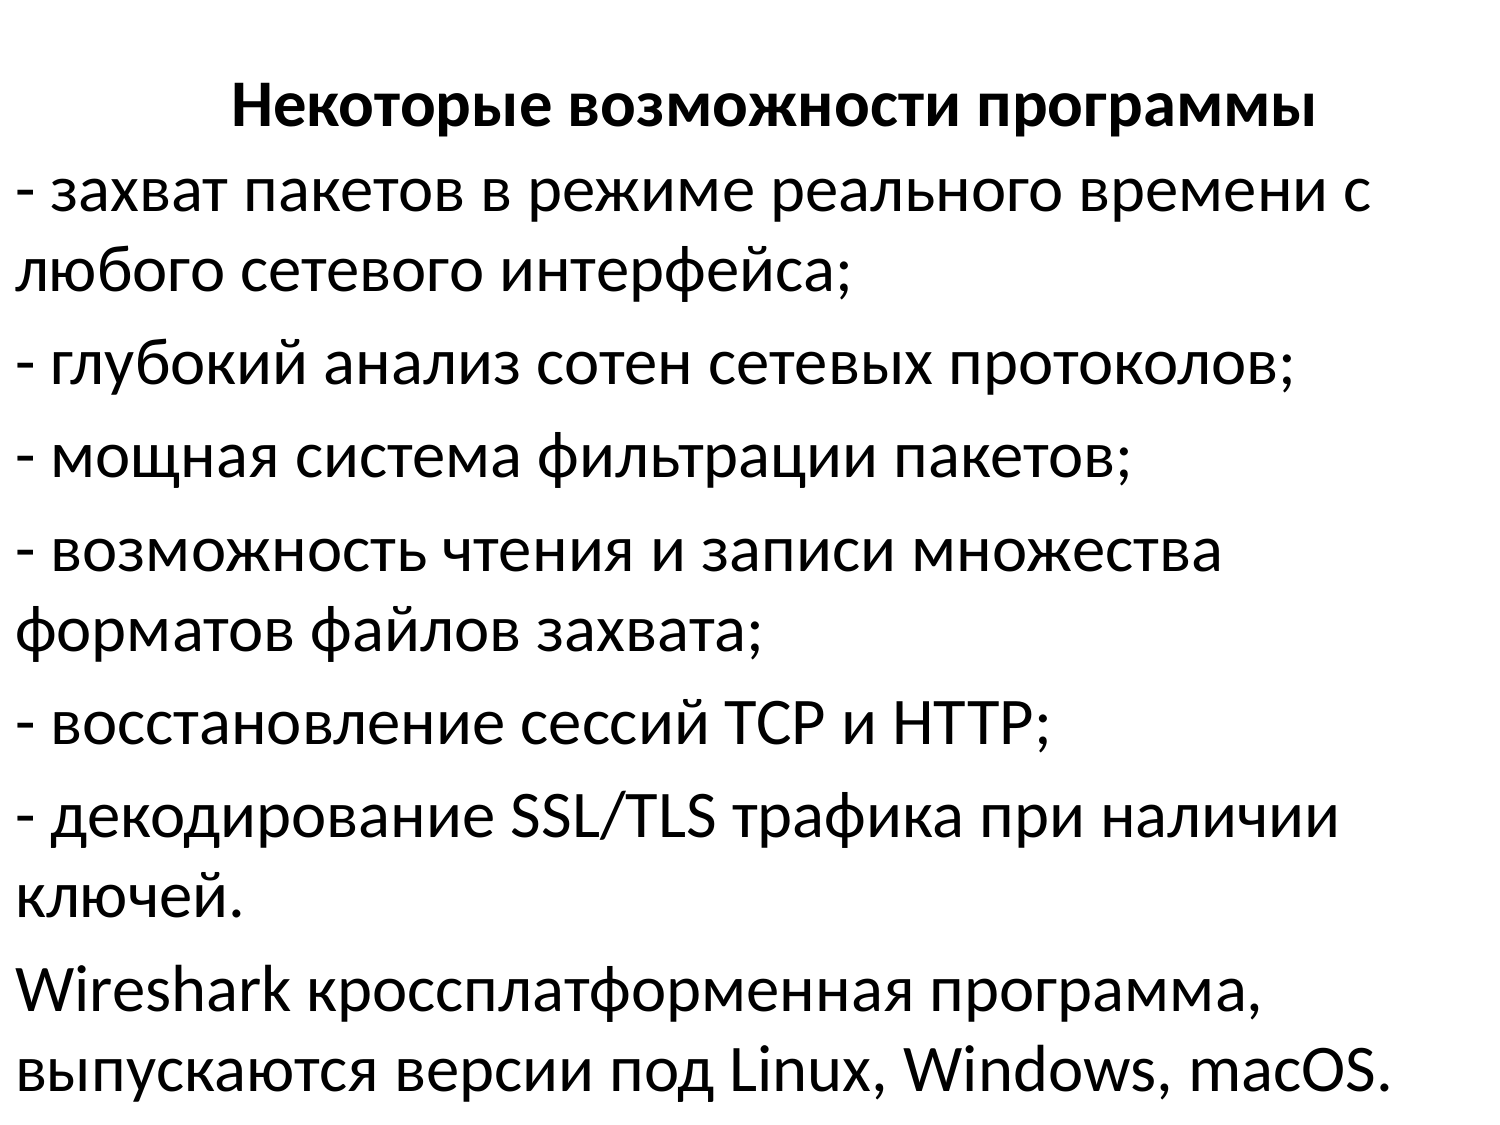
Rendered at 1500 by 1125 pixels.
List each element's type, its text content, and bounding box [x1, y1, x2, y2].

title Некоторые возможности программы [100, 42, 1451, 136]
list - захват пакетов в режиме реального времени с любого сетевого интерфейса; - глубокий анализ сотен сетевых протоколов; - мощная система фильтрации пакетов; - возможность чтения и записи множества форматов файлов захвата; - восстановление сессий TCP и HTTP; - декодирование SSL/TLS трафика при наличии ключей. Wireshark кроссплатформенная программа, выпускаются версии под Linux, Windows, macOS. [0, 136, 1500, 1125]
